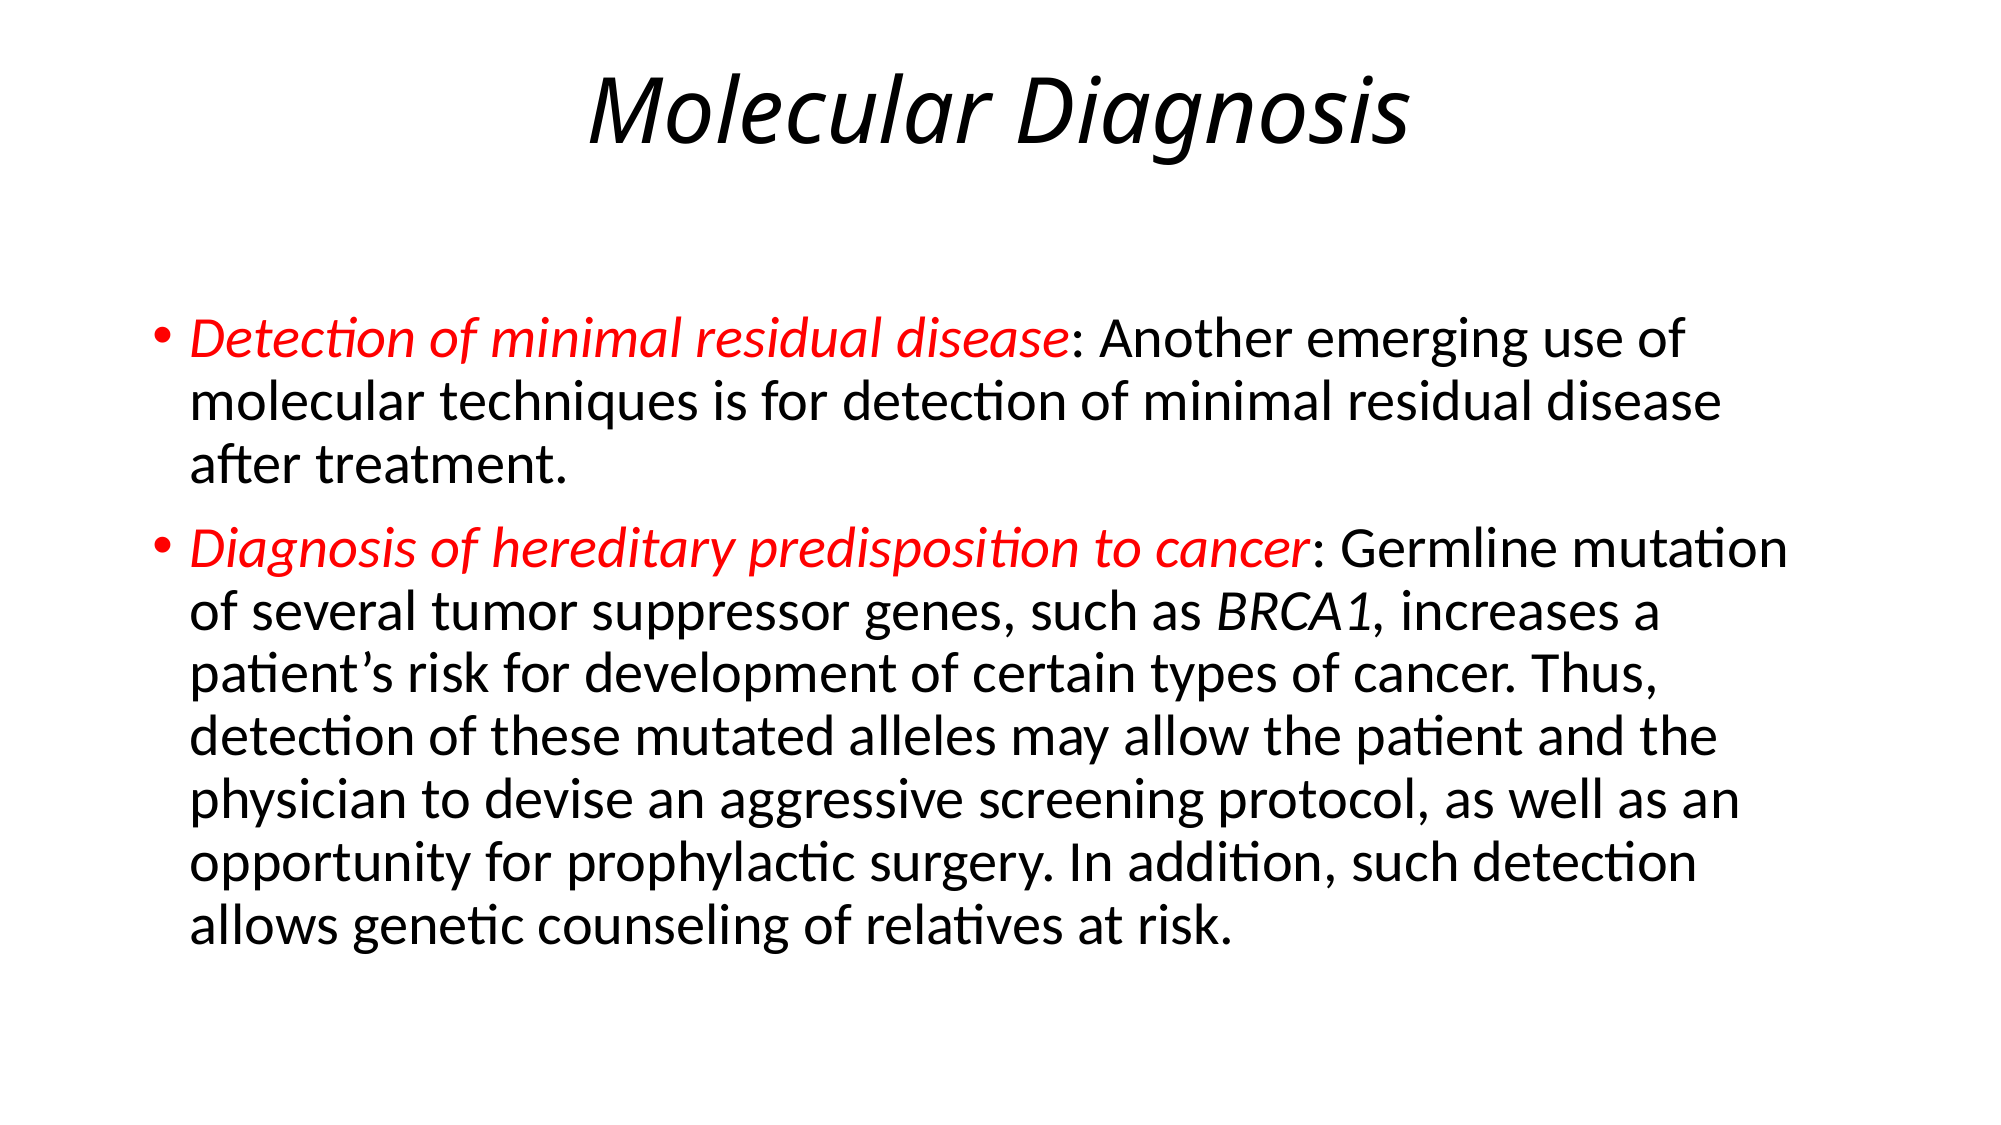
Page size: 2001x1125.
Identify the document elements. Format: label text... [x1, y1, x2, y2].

title Molecular Diagnosis [137, 59, 1863, 278]
list Detection of minimal residual disease: Another emerging use of molecular techniques is for detection of minimal residual disease after treatment. Diagnosis of hereditary predisposition to cancer: Germline mutation of several tumor suppressor genes, such as BRCA1, increases a patient’s risk for development of certain types of cancer. Thus, detection of these mutated alleles may allow the patient and the physician to devise an aggressive screening protocol, as well as an opportunity for prophylactic surgery. In addition, such detection allows genetic counseling of relatives at risk. [137, 299, 1863, 1014]
